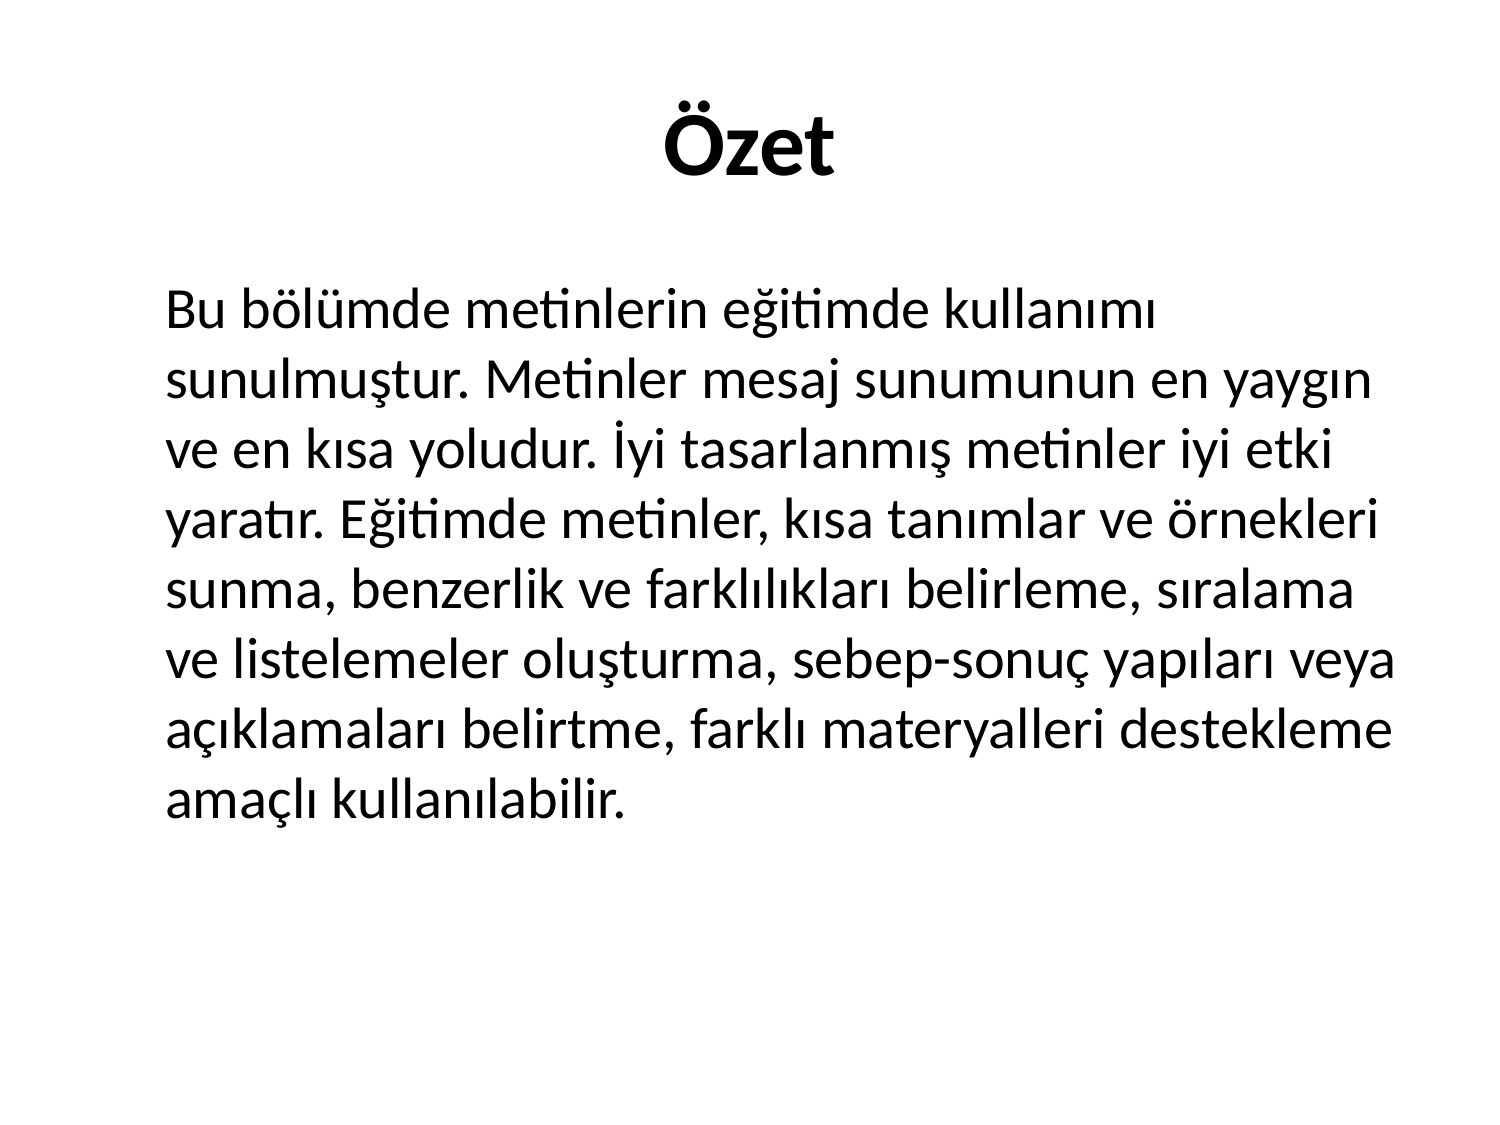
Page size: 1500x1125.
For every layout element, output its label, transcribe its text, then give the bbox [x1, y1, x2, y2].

list Bu bölümde metinlerin eğitimde kullanımı sunulmuştur. Metinler mesaj sunumunun en yaygın ve en kısa yoludur. İyi tasarlanmış metinler iyi etki yaratır. Eğitimde metinler, kısa tanımlar ve örnekleri sunma, benzerlik ve farklılıkları belirleme, sıralama ve listelemeler oluşturma, sebep-sonuç yapıları veya açıklamaları belirtme, farklı materyalleri destekleme amaçlı kullanılabilir. [75, 262, 1425, 1005]
title Özet [75, 45, 1425, 233]
